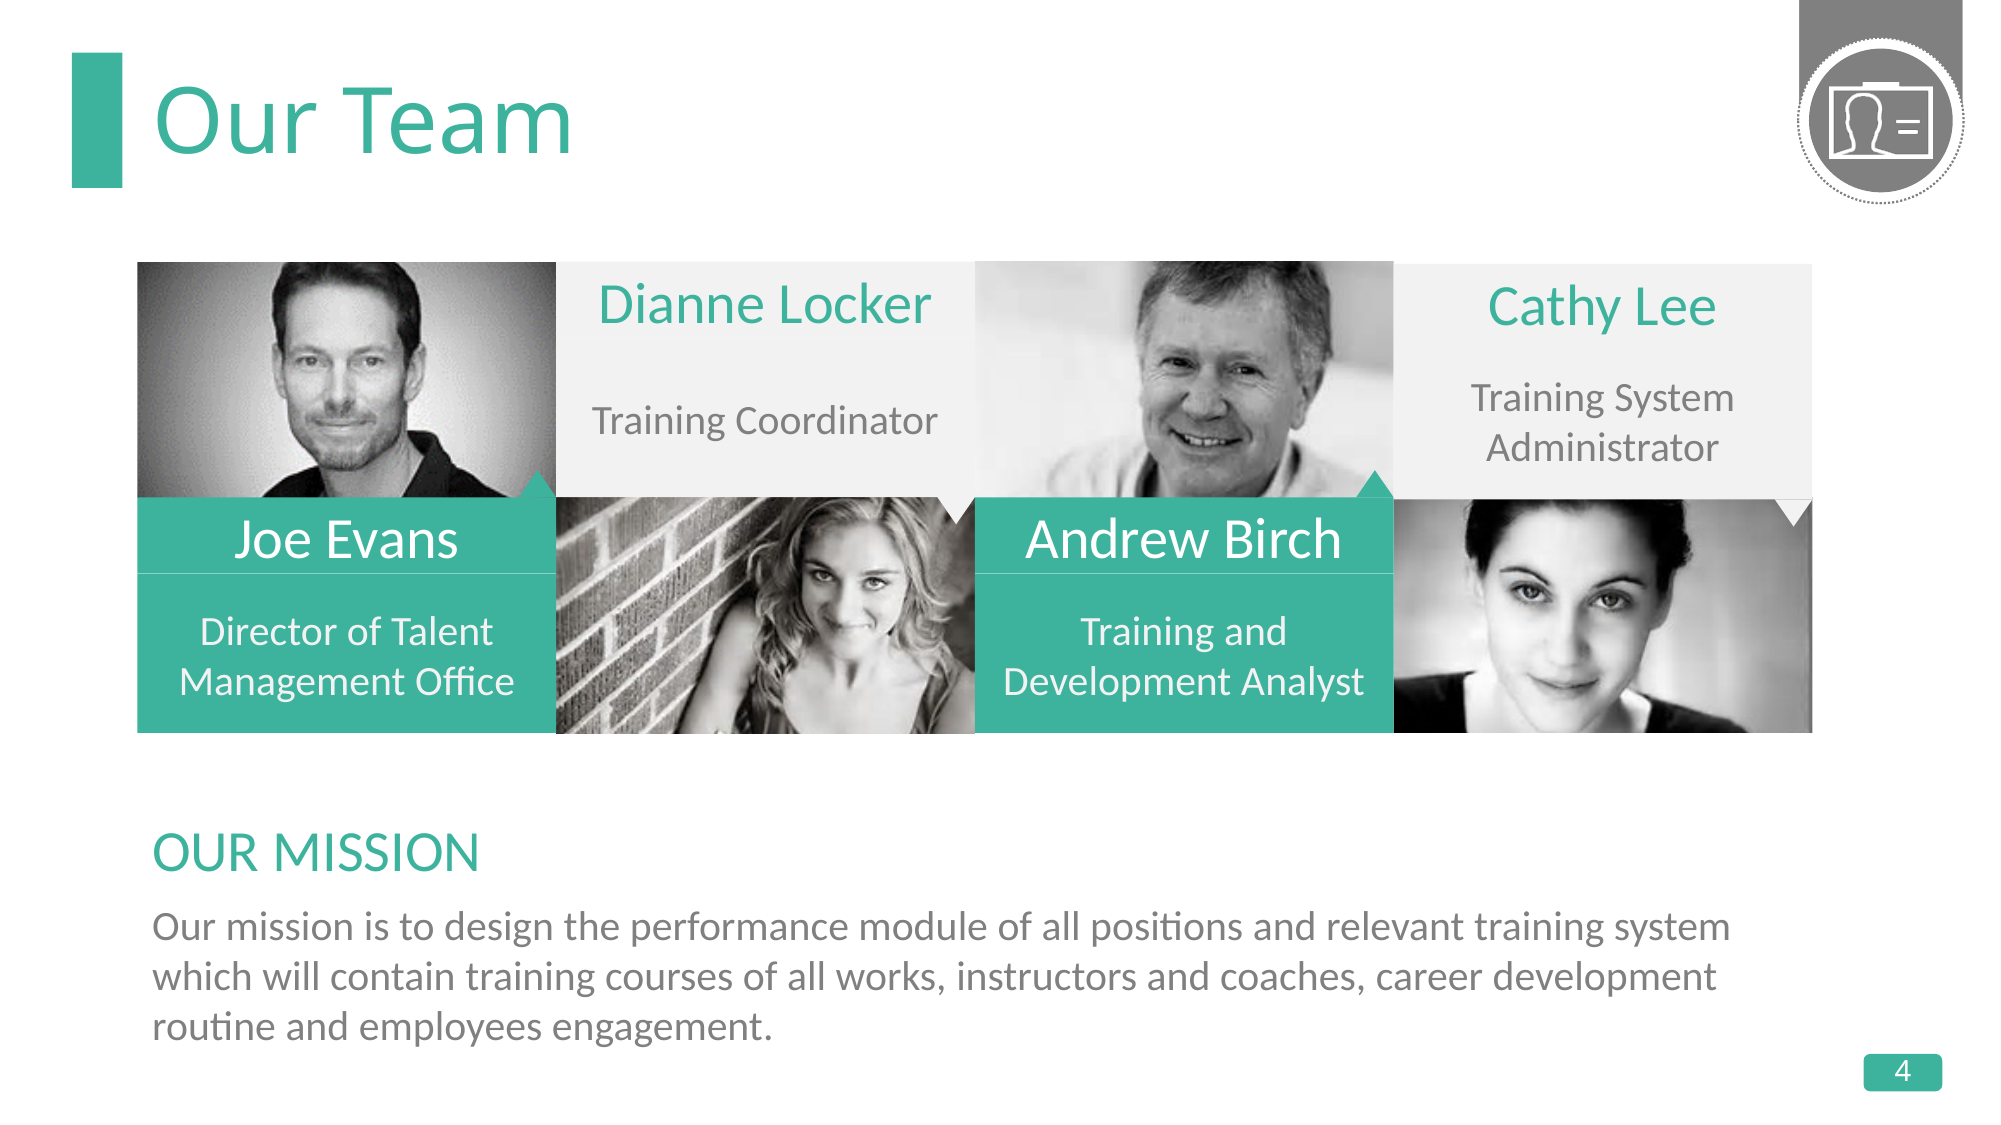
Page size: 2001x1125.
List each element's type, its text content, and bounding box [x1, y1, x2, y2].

picture [1394, 527, 1813, 733]
title Our Team [137, 59, 1798, 188]
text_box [1798, 0, 1964, 204]
picture [975, 261, 1394, 470]
text_box Our mission is to design the performance module of all positions and relevant training system which will contain training courses of all works, instructors and coaches, career development routine and employees engagement. [137, 891, 1813, 1056]
picture [137, 261, 556, 470]
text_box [1393, 263, 1813, 527]
text_box OUR MISSION [137, 805, 685, 890]
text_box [974, 470, 1394, 734]
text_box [137, 470, 557, 734]
slide_number 4 [1677, 1042, 2000, 1103]
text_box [556, 261, 975, 525]
picture [557, 525, 974, 734]
